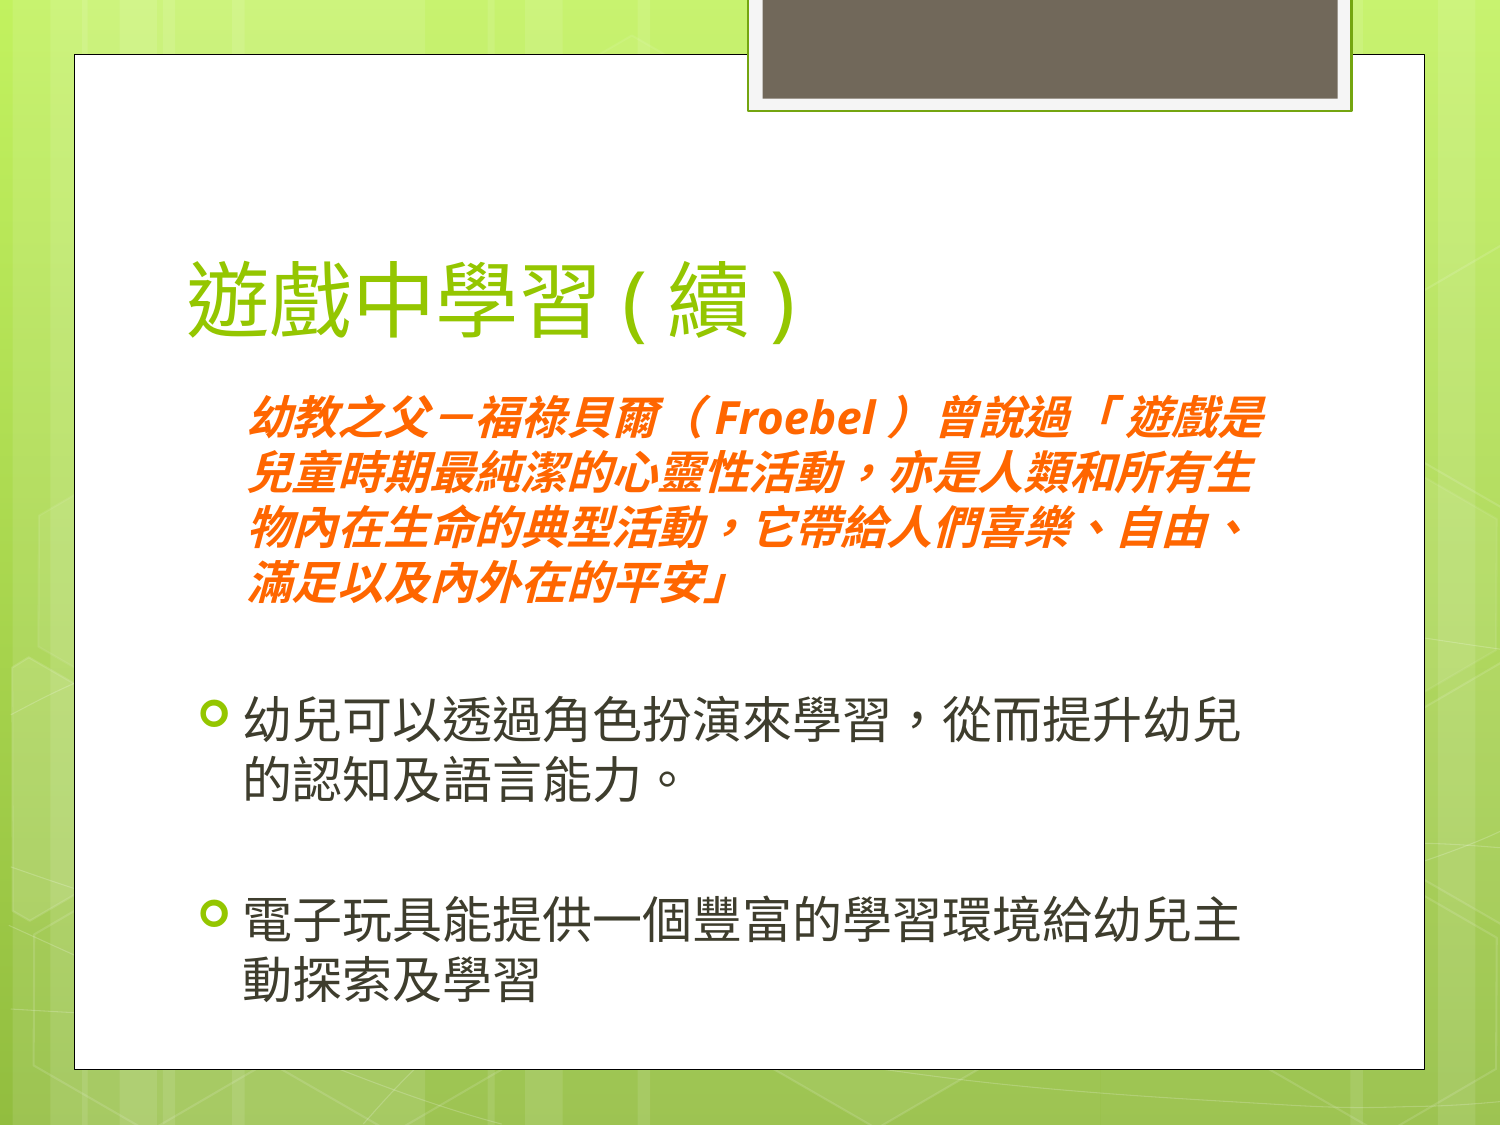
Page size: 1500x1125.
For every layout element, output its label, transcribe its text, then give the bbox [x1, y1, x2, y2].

list 幼教之父－福祿貝爾（Froebel）曾說過「 遊戲是兒童時期最純潔的心靈性活動，亦是人類和所有生物內在生命的典型活動，它帶給人們喜樂、自由、滿足以及內外在的平安」 幼兒可以透過角色扮演來學習，從而提升幼兒的認知及語言能力。 電子玩具能提供一個豐富的學習環境給幼兒主動探索及學習 [171, 381, 1283, 1027]
title 遊戲中學習(續) [171, 168, 1324, 357]
